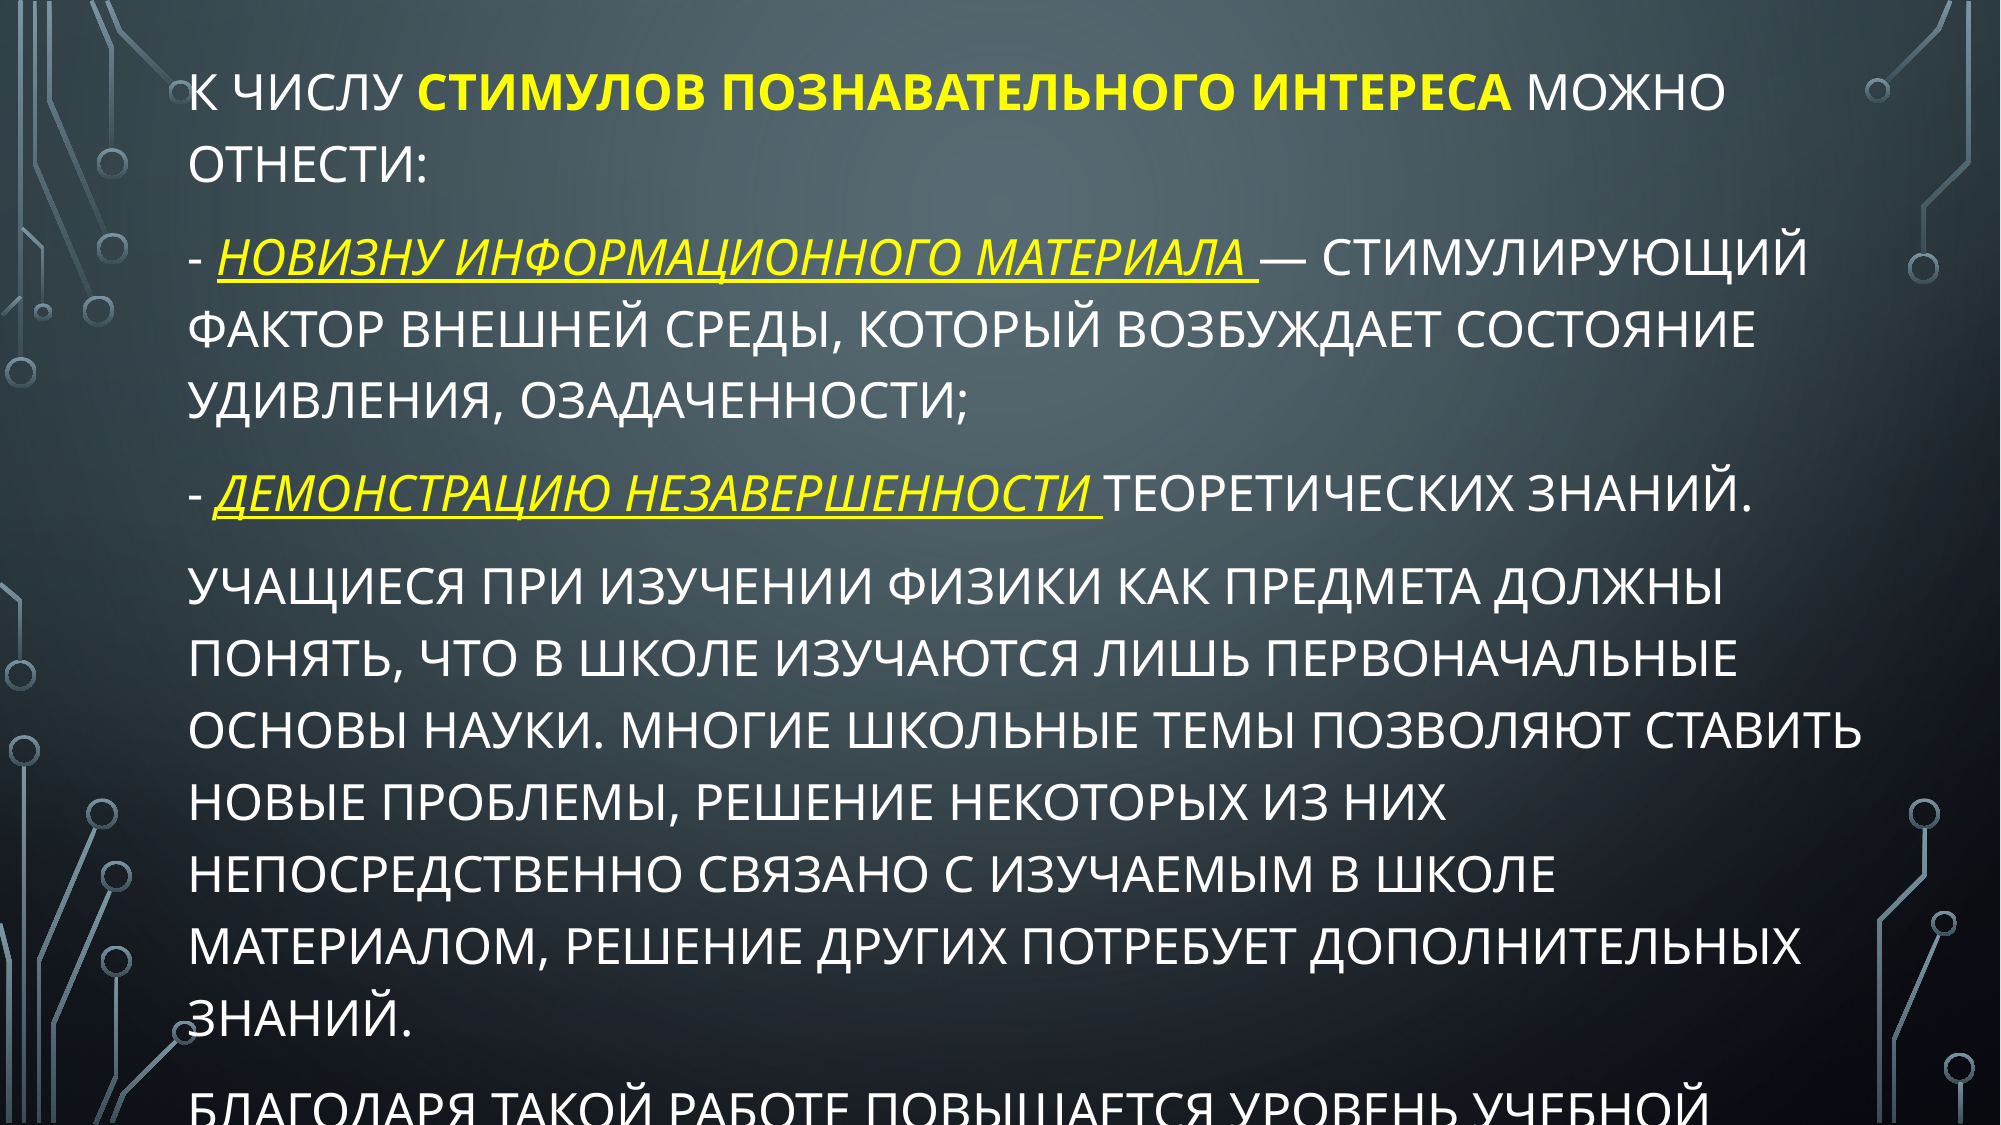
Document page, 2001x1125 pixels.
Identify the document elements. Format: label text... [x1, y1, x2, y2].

list К числу стимулов познавательного интереса можно отнести: - новизну информационного материала — стимулирующий фактор внешней среды, который возбуждает состояние удивления, озадаченности; - демонстрацию незавершенности теоретических знаний. Учащиеся при изучении физики как предмета должны понять, что в школе изучаются лишь первоначальные основы науки. Многие школьные темы позволяют ставить новые проблемы, решение некоторых из них непосредственно связано с изучаемым в школе материалом, решение других потребует дополнительных знаний. благодаря такой работе повышается уровень учебной мотивации, формируются навыки самостоятельности, самоконтроля, интерес к учебным предметам. [172, 40, 1930, 1076]
